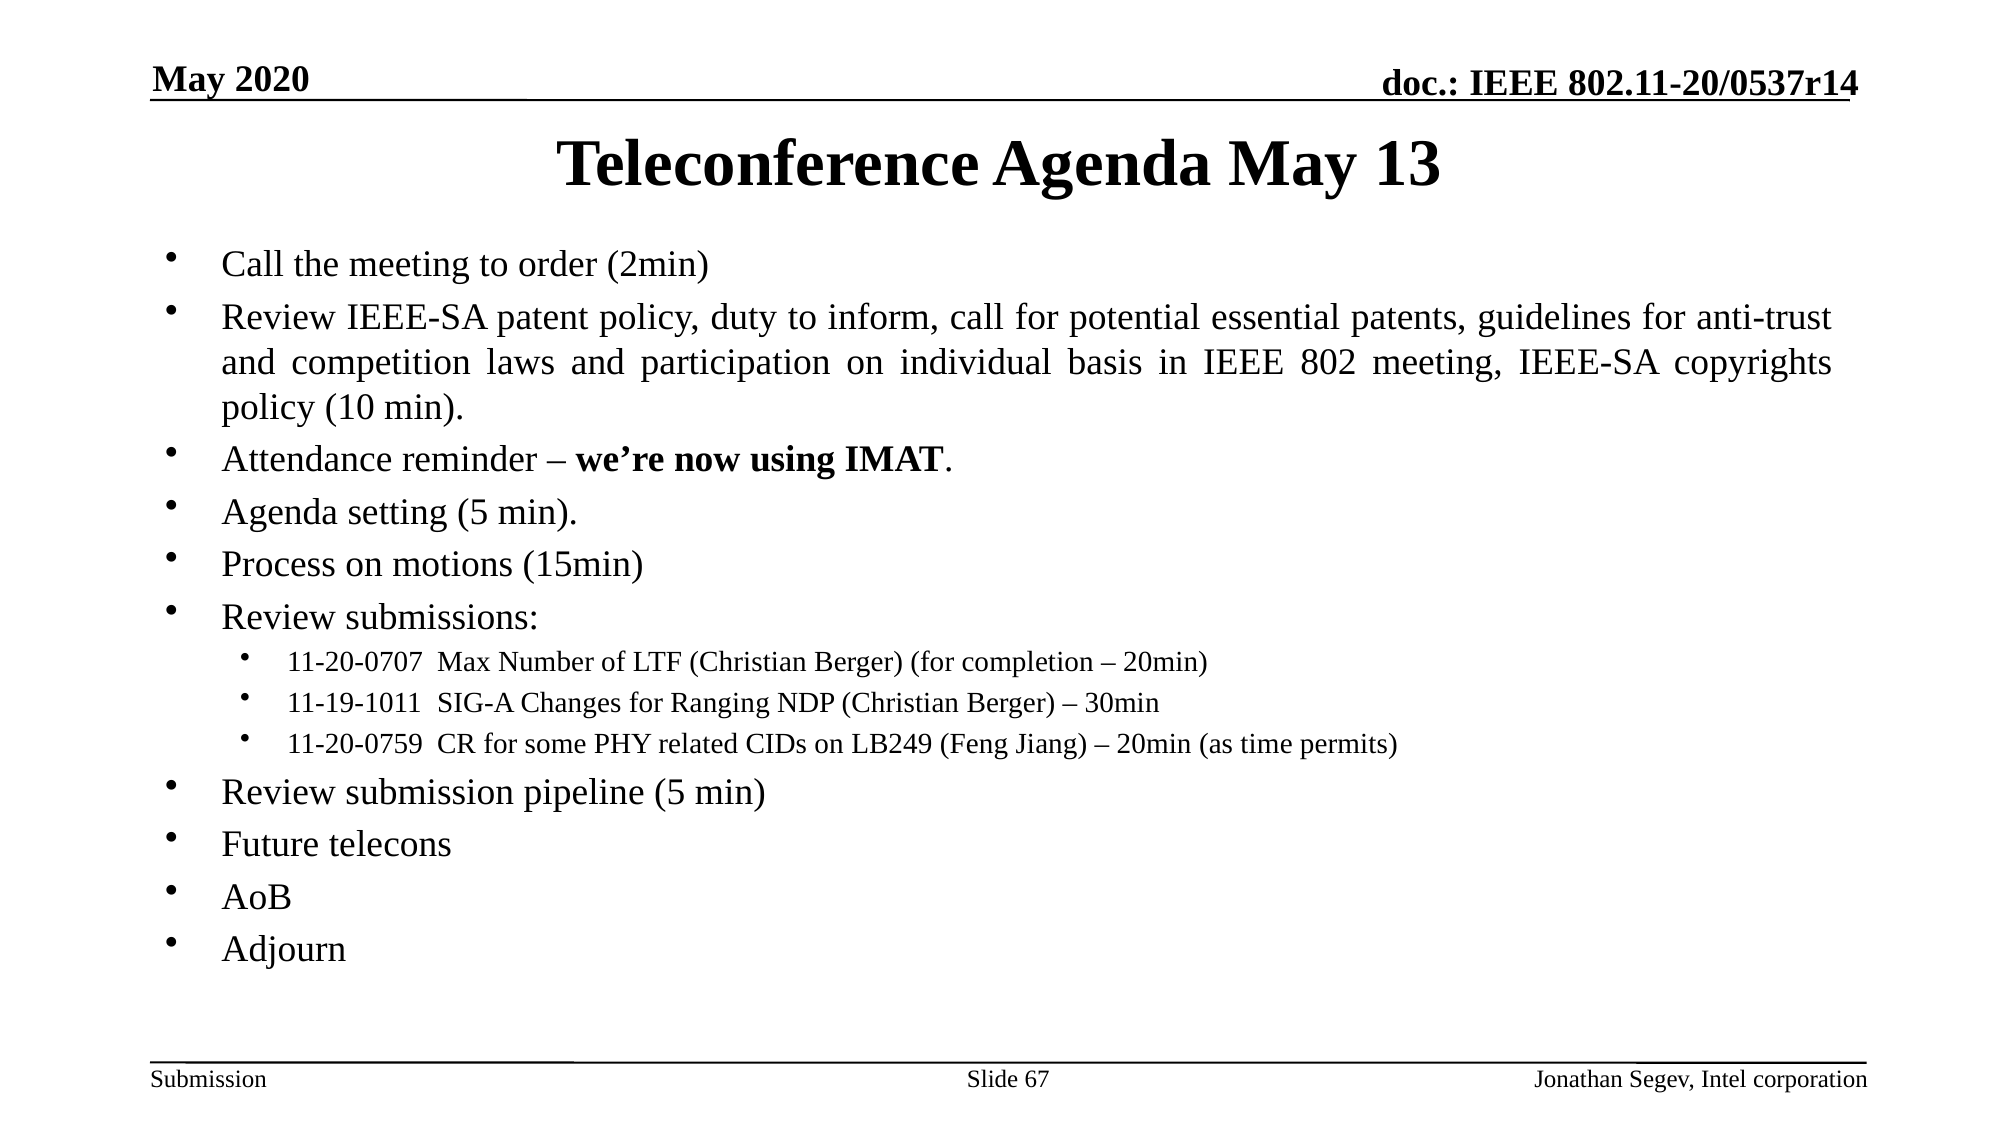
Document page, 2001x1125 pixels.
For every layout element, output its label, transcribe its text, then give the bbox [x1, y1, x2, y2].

title Teleconference Agenda May 13 [149, 112, 1850, 205]
list Call the meeting to order (2min) Review IEEE-SA patent policy, duty to inform, call for potential essential patents, guidelines for anti-trust and competition laws and participation on individual basis in IEEE 802 meeting, IEEE-SA copyrights policy (10 min). Attendance reminder – we’re now using IMAT. Agenda setting (5 min). Process on motions (15min) Review submissions: 11-20-0707 Max Number of LTF (Christian Berger) (for completion – 20min) 11-19-1011 SIG-A Changes for Ranging NDP (Christian Berger) – 30min 11-20-0759 CR for some PHY related CIDs on LB249 (Feng Jiang) – 20min (as time permits) Review submission pipeline (5 min) Future telecons AoB Adjourn [149, 231, 1850, 1000]
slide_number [152, 54, 563, 100]
footer Jonathan Segev, Intel corporation [1171, 1061, 1869, 1093]
slide_number Slide 67 [950, 1061, 1067, 1123]
